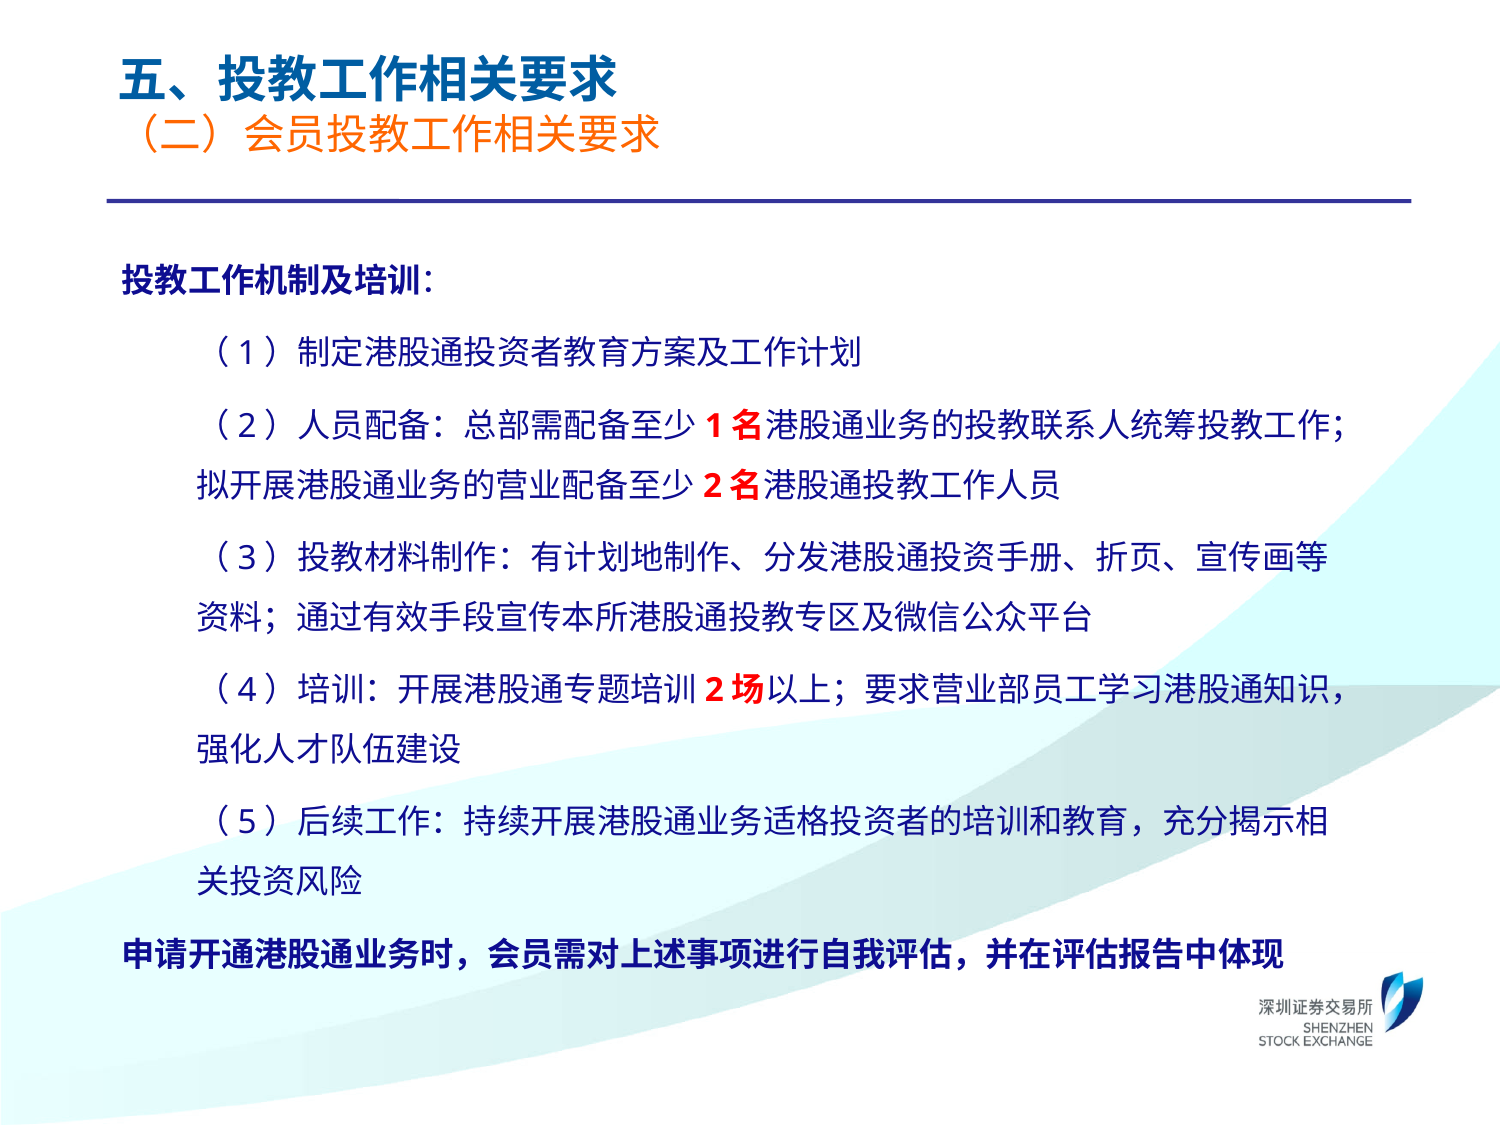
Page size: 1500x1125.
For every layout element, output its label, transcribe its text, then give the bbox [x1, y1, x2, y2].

picture [0, 0, 1500, 1125]
text_box 五、投教工作相关要求 （二）会员投教工作相关要求 [106, 42, 1182, 164]
text_box 投教工作机制及培训： （1）制定港股通投资者教育方案及工作计划 （2）人员配备：总部需配备至少1名港股通业务的投教联系人统筹投教工作；拟开展港股通业务的营业配备至少2名港股通投教工作人员 （3）投教材料制作：有计划地制作、分发港股通投资手册、折页、宣传画等资料；通过有效手段宣传本所港股通投教专区及微信公众平台 （4）培训：开展港股通专题培训2场以上；要求营业部员工学习港股通知识，强化人才队伍建设 （5）后续工作：持续开展港股通业务适格投资者的培训和教育，充分揭示相关投资风险 申请开通港股通业务时，会员需对上述事项进行自我评估，并在评估报告中体现 [106, 231, 1365, 981]
